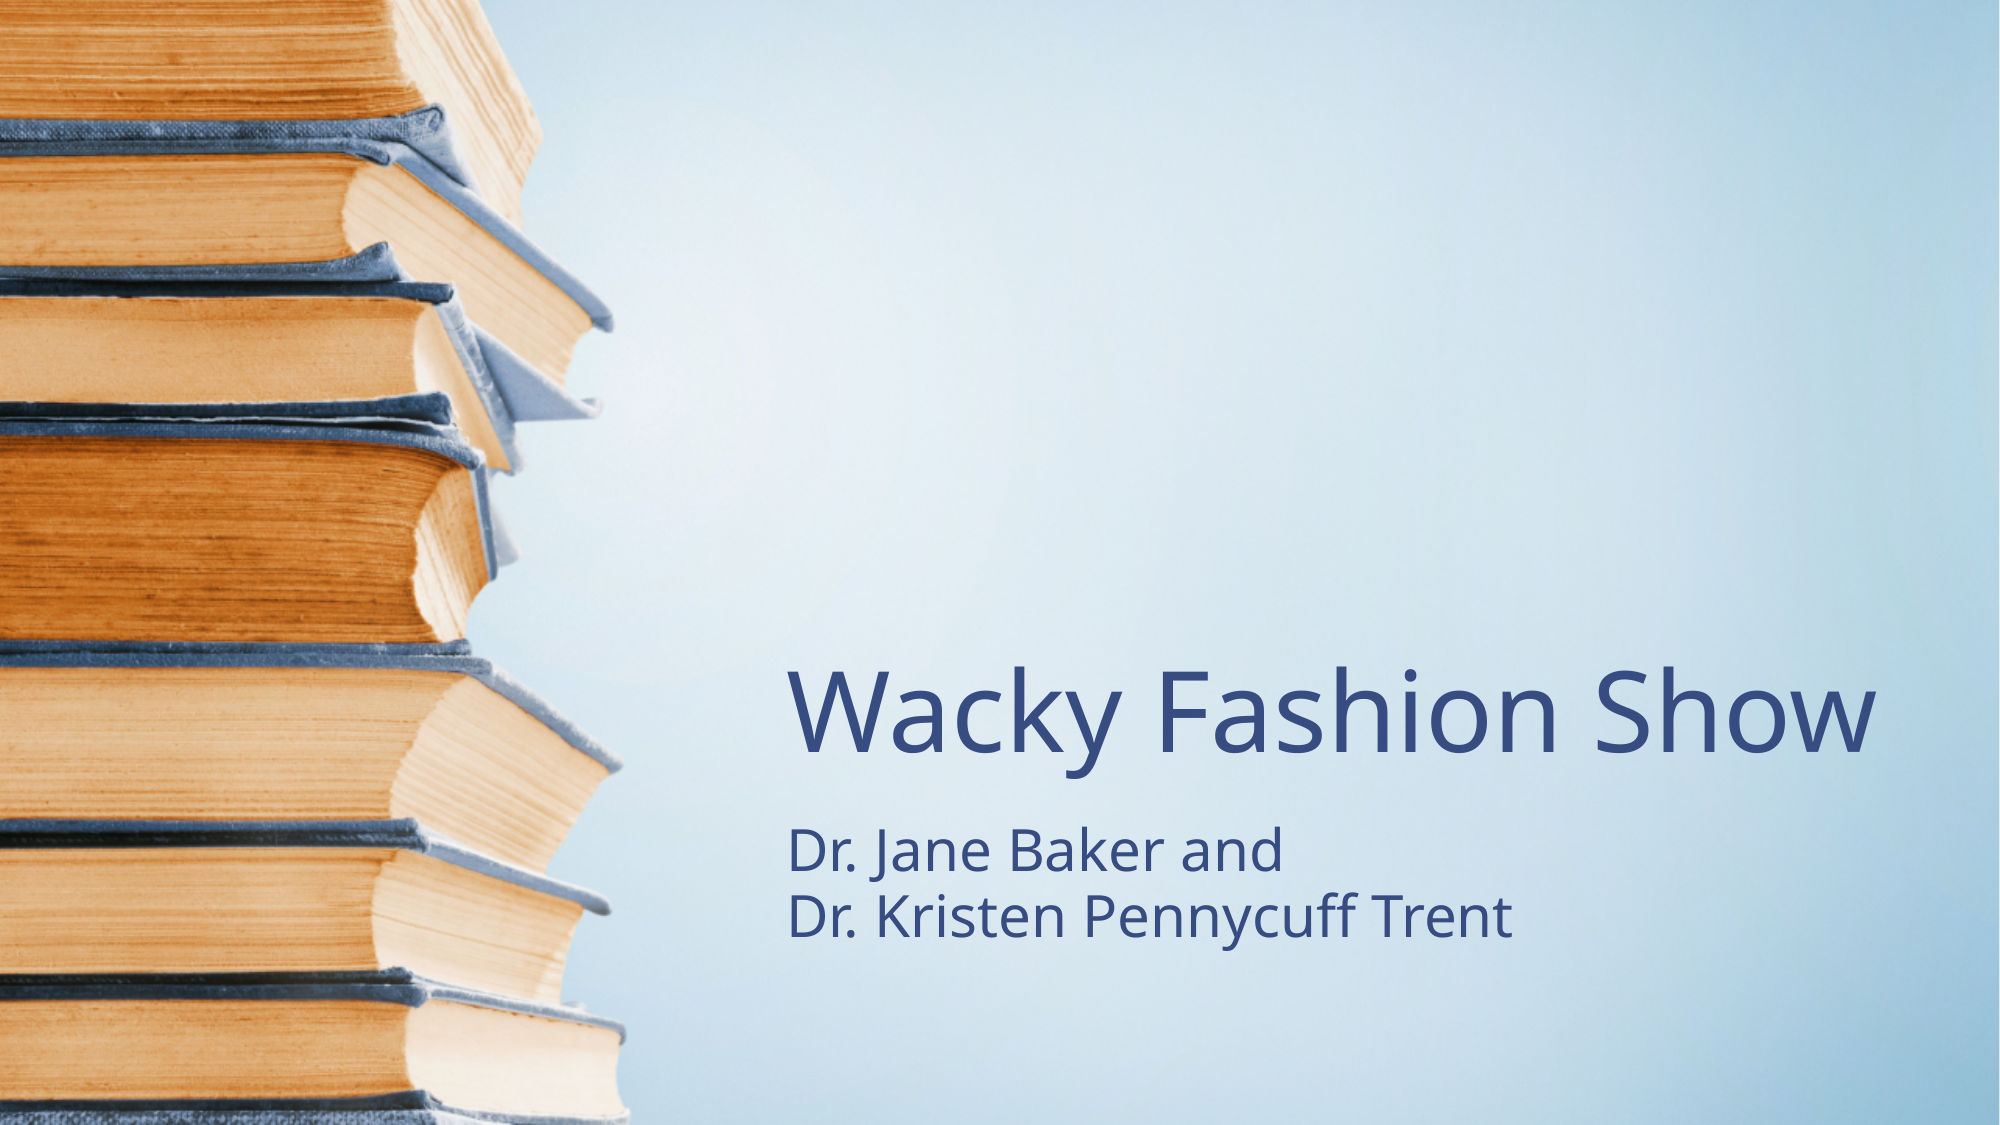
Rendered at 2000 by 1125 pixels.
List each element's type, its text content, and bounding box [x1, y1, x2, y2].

title Wacky Fashion Show [766, 245, 1917, 787]
subtitle Dr. Jane Baker and Dr. Kristen Pennycuff Trent [766, 808, 1917, 1013]
picture [0, 0, 2000, 1125]
